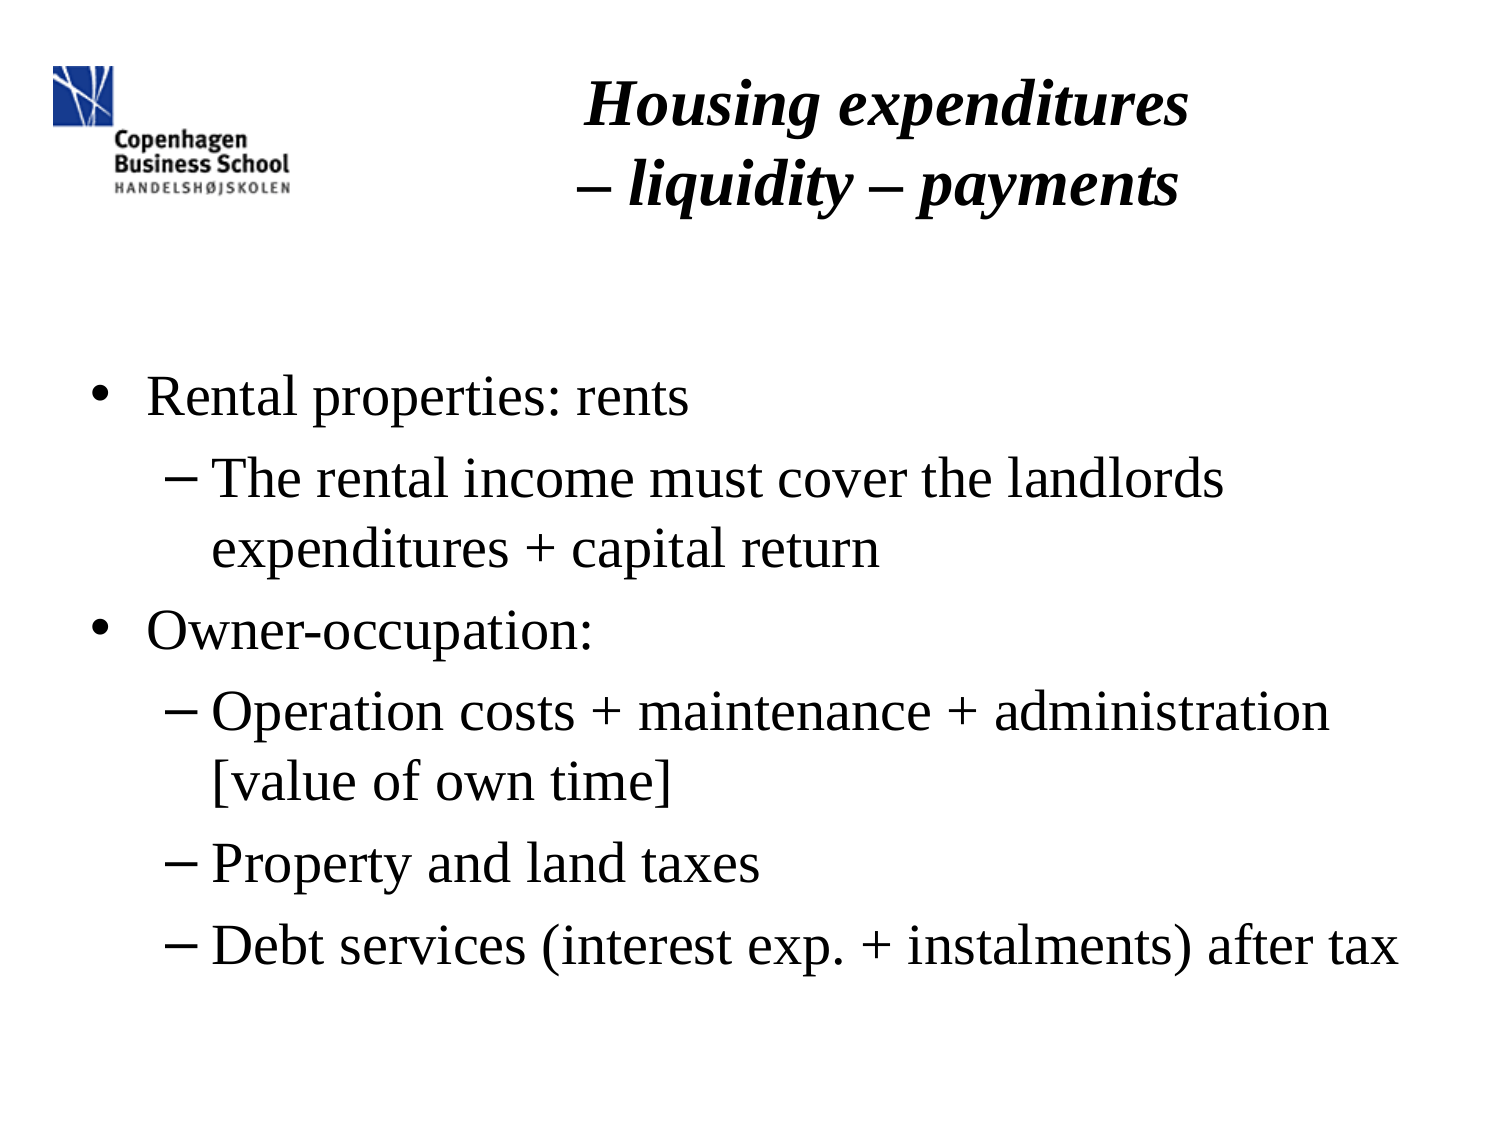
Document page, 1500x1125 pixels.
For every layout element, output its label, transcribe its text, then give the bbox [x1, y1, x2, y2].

picture [52, 66, 293, 198]
title Housing expenditures – liquidity – payments [351, 45, 1425, 233]
list Rental properties: rents The rental income must cover the landlords expenditures + capital return Owner-occupation: Operation costs + maintenance + administration [value of own time] Property and land taxes Debt services (interest exp. + instalments) after tax [75, 243, 1425, 1090]
